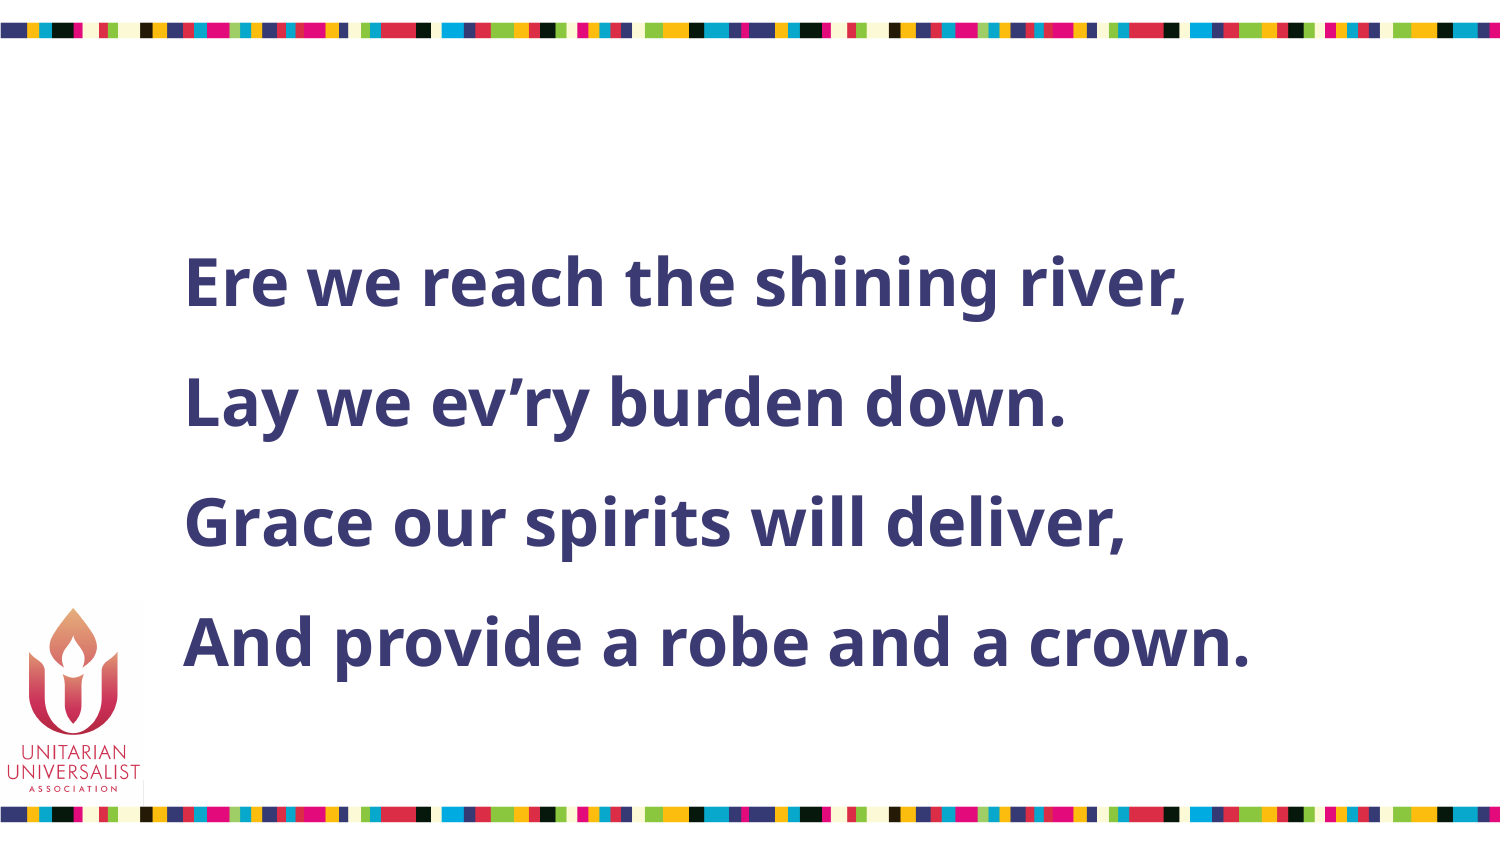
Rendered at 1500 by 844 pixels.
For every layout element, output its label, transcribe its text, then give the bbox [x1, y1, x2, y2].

picture [0, 22, 1500, 40]
picture [0, 600, 1500, 824]
text_box Ere we reach the shining river, Lay we ev’ry burden down. Grace our spirits will deliver, And provide a robe and a crown. [168, 184, 1421, 695]
